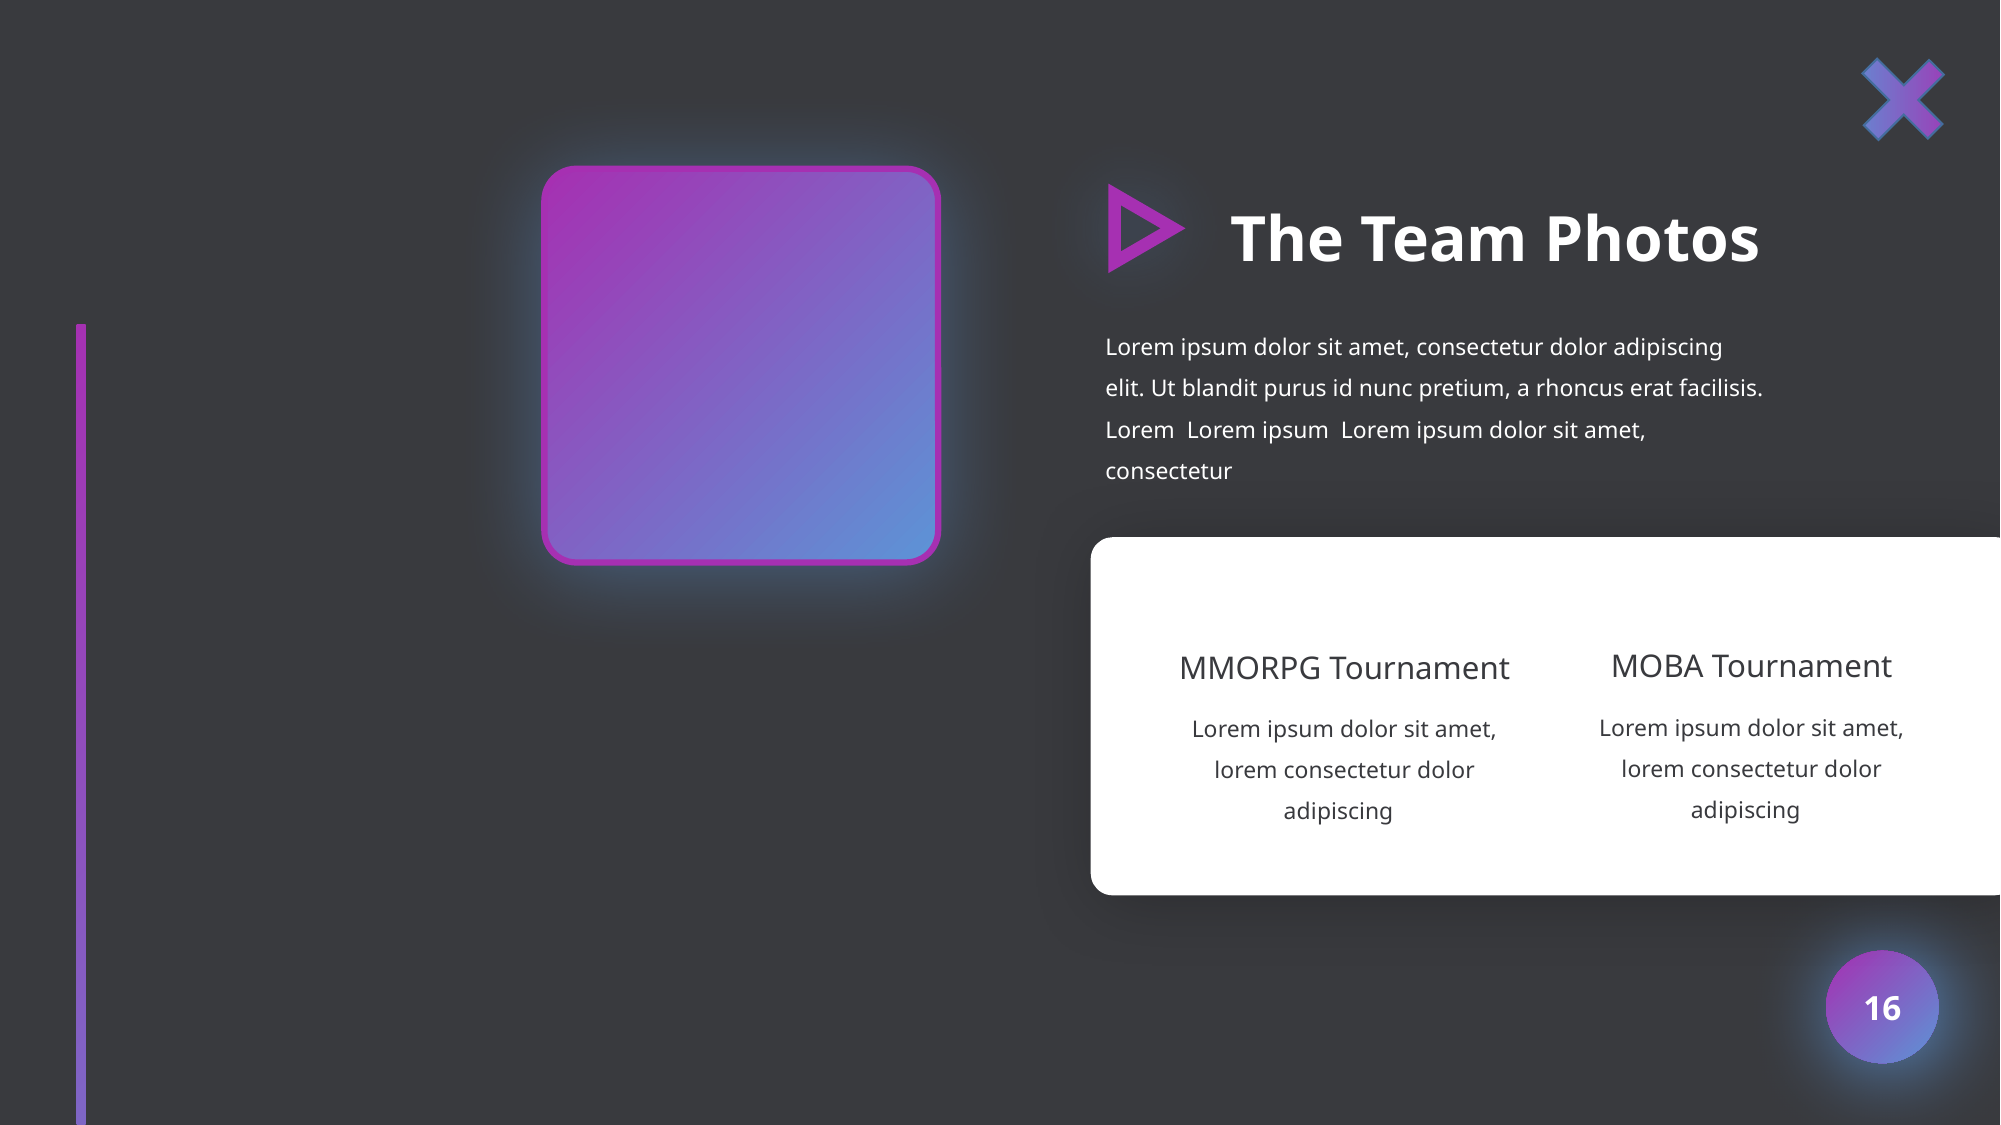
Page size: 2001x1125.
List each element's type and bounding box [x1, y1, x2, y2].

text_box [1554, 639, 1950, 791]
text_box [1861, 57, 1946, 142]
picture [162, 101, 916, 1036]
text_box [650, 167, 940, 564]
text_box [1145, 640, 1544, 792]
text_box [1089, 536, 2000, 897]
text_box [1090, 191, 1801, 452]
